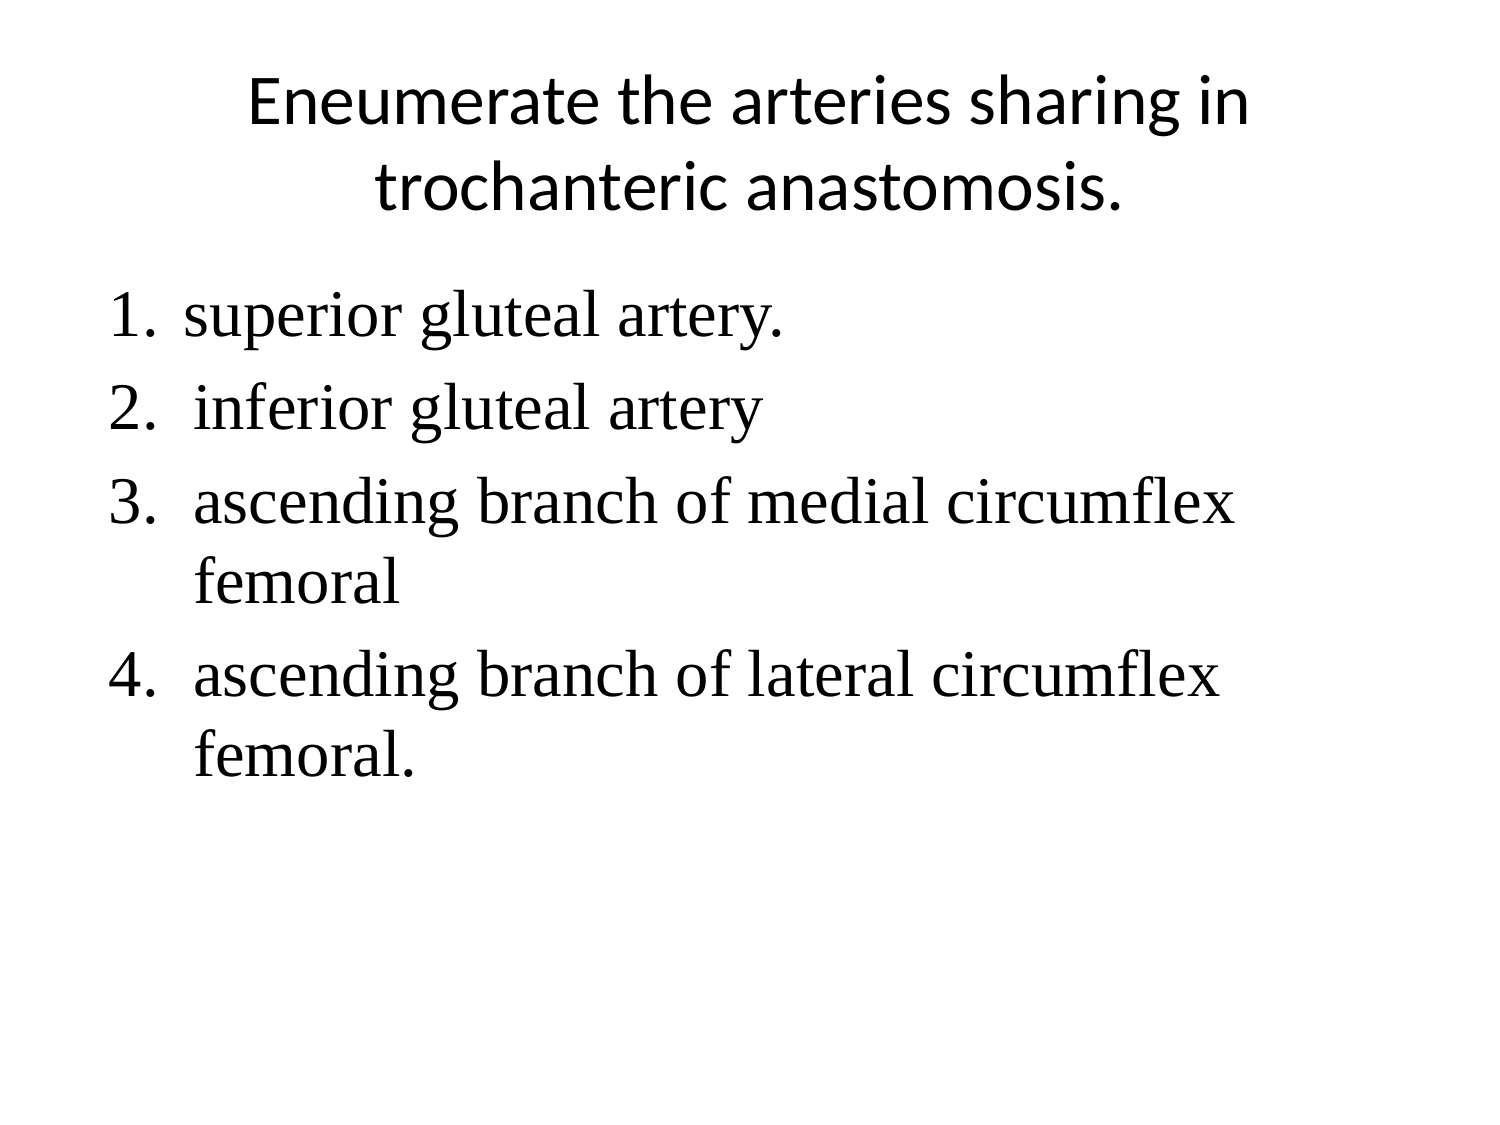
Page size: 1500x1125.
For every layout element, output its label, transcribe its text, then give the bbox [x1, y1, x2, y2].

title Eneumerate the arteries sharing in trochanteric anastomosis. [75, 45, 1425, 233]
list superior gluteal artery. inferior gluteal artery ascending branch of medial circumflex femoral ascending branch of lateral circumflex femoral. [75, 262, 1425, 1005]
